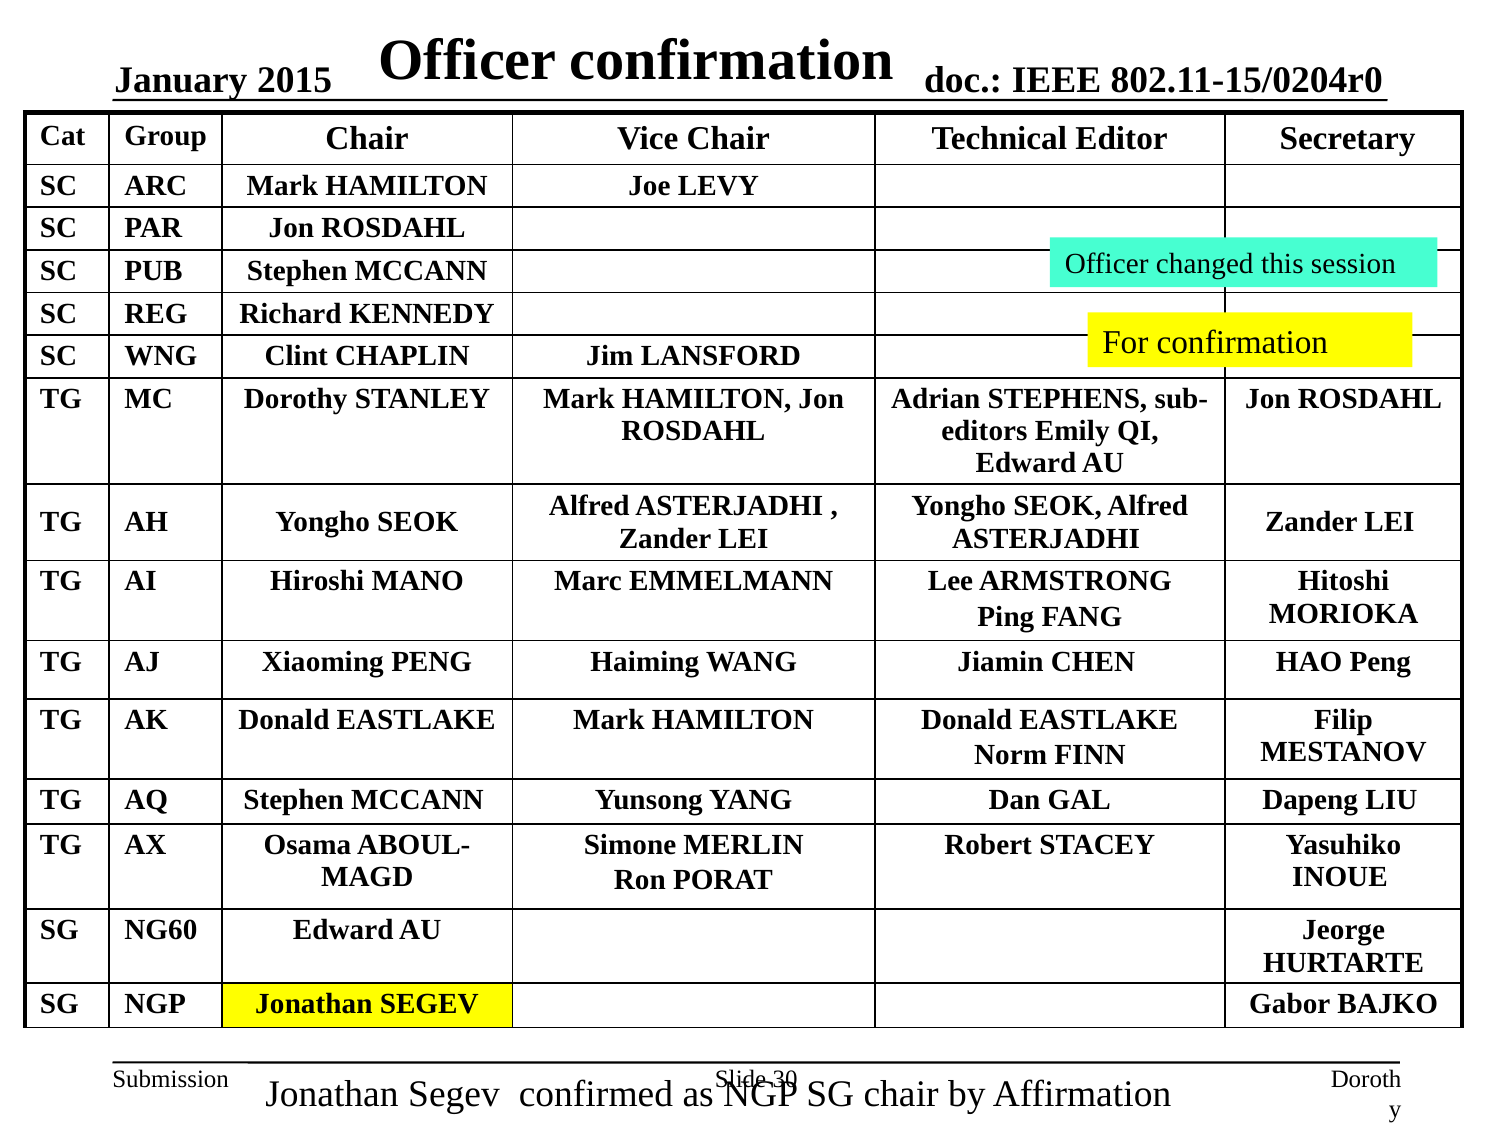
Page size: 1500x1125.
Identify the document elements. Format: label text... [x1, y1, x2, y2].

table_cell Simone MERLIN Ron PORAT [513, 825, 874, 908]
table_cell Adrian STEPHENS, sub-editors Emily QI, Edward AU [876, 379, 1224, 483]
table_cell Richard KENNEDY [223, 293, 512, 334]
table_cell TG [27, 641, 108, 698]
table_cell SG [27, 984, 108, 1027]
table_cell SG [27, 910, 108, 982]
table_header Group [110, 115, 221, 164]
table_cell Jeorge HURTARTE [1226, 910, 1460, 982]
table_cell Clint CHAPLIN [223, 336, 512, 377]
text_box Officer changed this session [1049, 237, 1438, 288]
table_cell Mark HAMILTON [223, 165, 512, 206]
table_cell SC [27, 336, 108, 377]
table_cell Haiming WANG [513, 641, 874, 698]
table_cell SC [27, 208, 108, 249]
table_cell Jon ROSDAHL [223, 208, 512, 249]
table_cell Jiamin CHEN [876, 641, 1224, 698]
table_cell Marc EMMELMANN [513, 561, 874, 640]
table_cell PAR [110, 208, 221, 249]
table_cell Lee ARMSTRONG Ping FANG [876, 561, 1224, 640]
table_cell TG [27, 825, 108, 908]
table_cell Yasuhiko INOUE [1226, 825, 1460, 908]
table_cell TG [27, 561, 108, 640]
table_cell ARC [110, 165, 221, 206]
table_cell [876, 336, 1224, 377]
table_cell Jonathan SEGEV [223, 984, 512, 1027]
slide_number Slide 30 [712, 1061, 800, 1093]
table_cell Jim LANSFORD [513, 336, 874, 377]
table_cell [876, 208, 1224, 249]
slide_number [114, 54, 413, 101]
table_cell NG60 [110, 910, 221, 982]
table_cell Donald EASTLAKE [223, 700, 512, 778]
table_cell [876, 910, 1224, 982]
table_cell TG [27, 485, 108, 560]
table_header Vice Chair [513, 115, 874, 164]
table_cell TG [27, 379, 108, 483]
table_cell [1226, 208, 1460, 249]
table_cell Dorothy STANLEY [223, 379, 512, 483]
table_cell Donald EASTLAKE Norm FINN [876, 700, 1224, 778]
table_header Technical Editor [876, 115, 1224, 164]
table_cell [876, 293, 1224, 334]
table_cell [876, 984, 1224, 1027]
table_cell TG [27, 700, 108, 778]
table_cell Yongho SEOK, Alfred ASTERJADHI [876, 485, 1224, 560]
table_cell [1226, 251, 1460, 292]
table_cell SC [27, 251, 108, 292]
table_cell Stephen MCCANN [223, 780, 512, 823]
title Officer confirmation [337, 24, 951, 88]
table_cell Hiroshi MANO [223, 561, 512, 640]
table_cell Dapeng LIU [1226, 780, 1460, 823]
table_cell [513, 293, 874, 334]
table_cell Alfred ASTERJADHI , Zander LEI [513, 485, 874, 560]
table_cell [876, 251, 1224, 292]
table_cell Dan GAL [876, 780, 1224, 823]
table_cell NGP [110, 984, 221, 1027]
table_cell Yongho SEOK [223, 485, 512, 560]
table_header Chair [223, 115, 512, 164]
table_cell MC [110, 379, 221, 483]
table_cell SC [27, 165, 108, 206]
table_cell Osama ABOUL-MAGD [223, 825, 512, 908]
table_cell AH [110, 485, 221, 560]
table_cell [1226, 165, 1460, 206]
table_cell Mark HAMILTON [513, 700, 874, 778]
table_cell [513, 910, 874, 982]
table_cell [1226, 293, 1460, 334]
table_cell Stephen MCCANN [223, 251, 512, 292]
table_cell [513, 208, 874, 249]
table_cell Zander LEI [1226, 485, 1460, 560]
table_cell AQ [110, 780, 221, 823]
table_cell Hitoshi MORIOKA [1226, 561, 1460, 640]
text_box For confirmation [1087, 312, 1413, 368]
table_cell SC [27, 293, 108, 334]
table_cell Jon ROSDAHL [1226, 379, 1460, 483]
table_cell Gabor BAJKO [1226, 984, 1460, 1027]
table_cell Mark HAMILTON, Jon ROSDAHL [513, 379, 874, 483]
table_cell [1226, 336, 1460, 377]
table_cell [876, 165, 1224, 206]
table_cell Yunsong YANG [513, 780, 874, 823]
table_cell PUB [110, 251, 221, 292]
table_cell [513, 984, 874, 1027]
table_cell AJ [110, 641, 221, 698]
footer Dorothy Stanley, Aruba Networks [1324, 1061, 1402, 1093]
table_cell HAO Peng [1226, 641, 1460, 698]
table_cell Edward AU [223, 910, 512, 982]
table_cell TG [27, 780, 108, 823]
table_cell Robert STACEY [876, 825, 1224, 908]
table_header Cat [27, 115, 108, 164]
table_cell Joe LEVY [513, 165, 874, 206]
table_header Secretary [1226, 115, 1460, 164]
table_cell WNG [110, 336, 221, 377]
table_cell Filip MESTANOV [1226, 700, 1460, 778]
table_cell REG [110, 293, 221, 334]
text_box Jonathan Segev confirmed as NGP SG chair by Affirmation [250, 1061, 1188, 1122]
table_cell AK [110, 700, 221, 778]
table_cell [513, 251, 874, 292]
table_cell AI [110, 561, 221, 640]
table_cell AX [110, 825, 221, 908]
table_cell Xiaoming PENG [223, 641, 512, 698]
